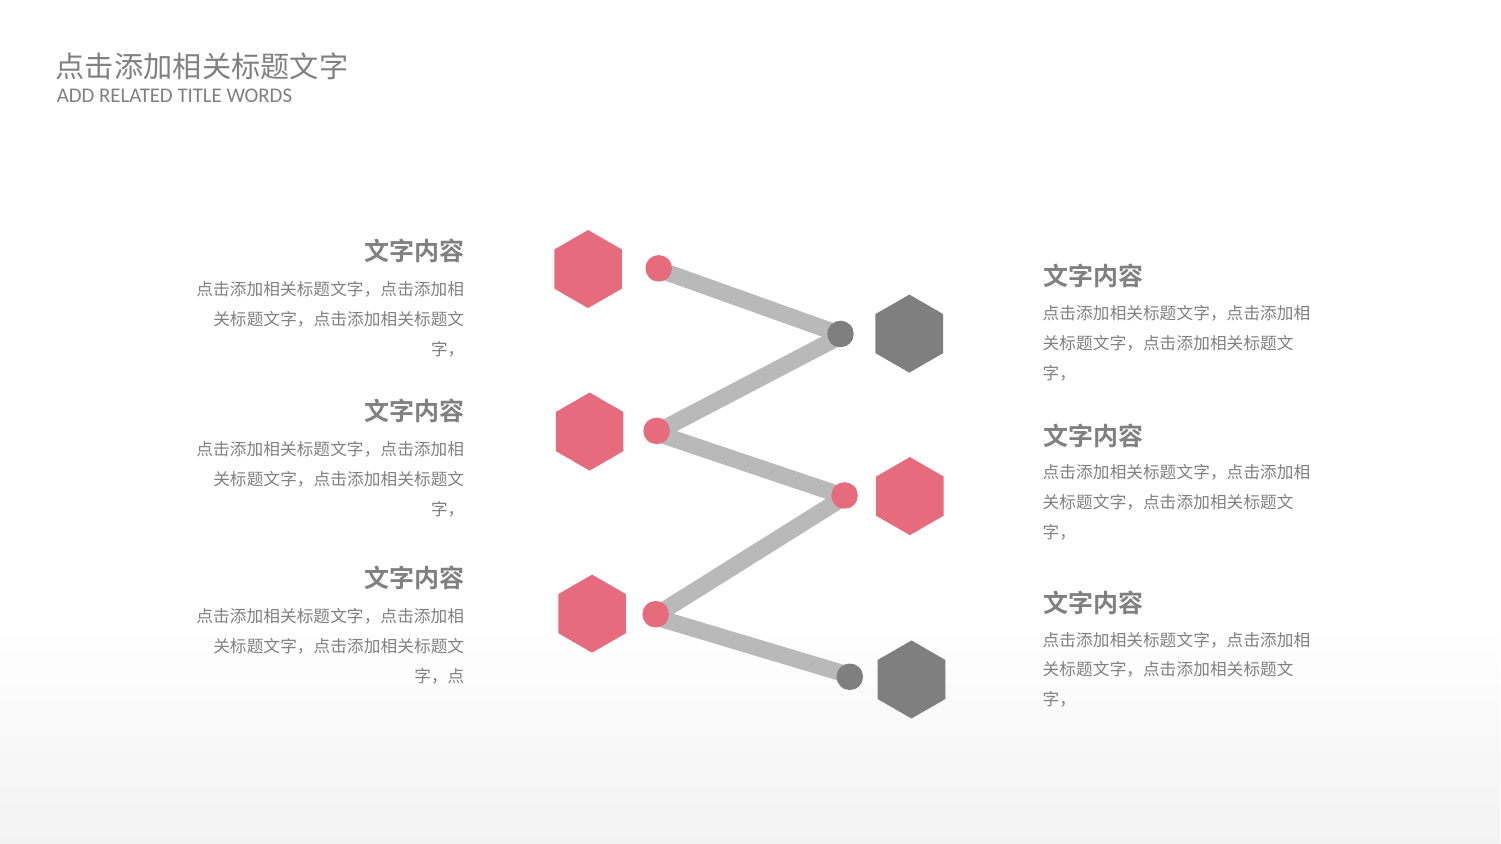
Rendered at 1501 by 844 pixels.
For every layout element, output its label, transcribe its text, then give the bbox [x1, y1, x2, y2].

text_box 文字内容 [1032, 582, 1154, 623]
text_box 点击添加相关标题文字，点击添加相关标题文字，点击添加相关标题文字， [1031, 446, 1334, 548]
text_box [876, 457, 944, 536]
text_box [554, 230, 622, 309]
text_box 文字内容 [1032, 415, 1154, 456]
text_box [827, 320, 854, 348]
text_box [831, 482, 858, 509]
text_box [643, 417, 670, 445]
text_box [555, 392, 624, 471]
text_box [875, 294, 944, 373]
text_box [642, 600, 669, 628]
text_box [558, 574, 626, 653]
text_box 文字内容 [1032, 255, 1154, 296]
text_box [877, 640, 946, 719]
text_box 点击添加相关标题文字，点击添加相关标题文字，点击添加相关标题文字， [173, 423, 476, 524]
text_box 点击添加相关标题文字，点击添加相关标题文字，点击添加相关标题文字， [1031, 613, 1334, 715]
text_box [645, 255, 673, 282]
text_box 点击添加相关标题文字，点击添加相关标题文字，点击添加相关标题文字， [1031, 287, 1334, 388]
text_box [836, 663, 864, 691]
text_box 点击添加相关标题文字，点击添加相关标题文字，点击添加相关标题文字，点 [173, 590, 476, 691]
text_box 点击添加相关标题文字，点击添加相关标题文字，点击添加相关标题文字， [173, 263, 476, 364]
text_box 文字内容 [353, 389, 475, 431]
text_box 文字内容 [353, 230, 475, 271]
text_box 文字内容 [353, 556, 475, 598]
